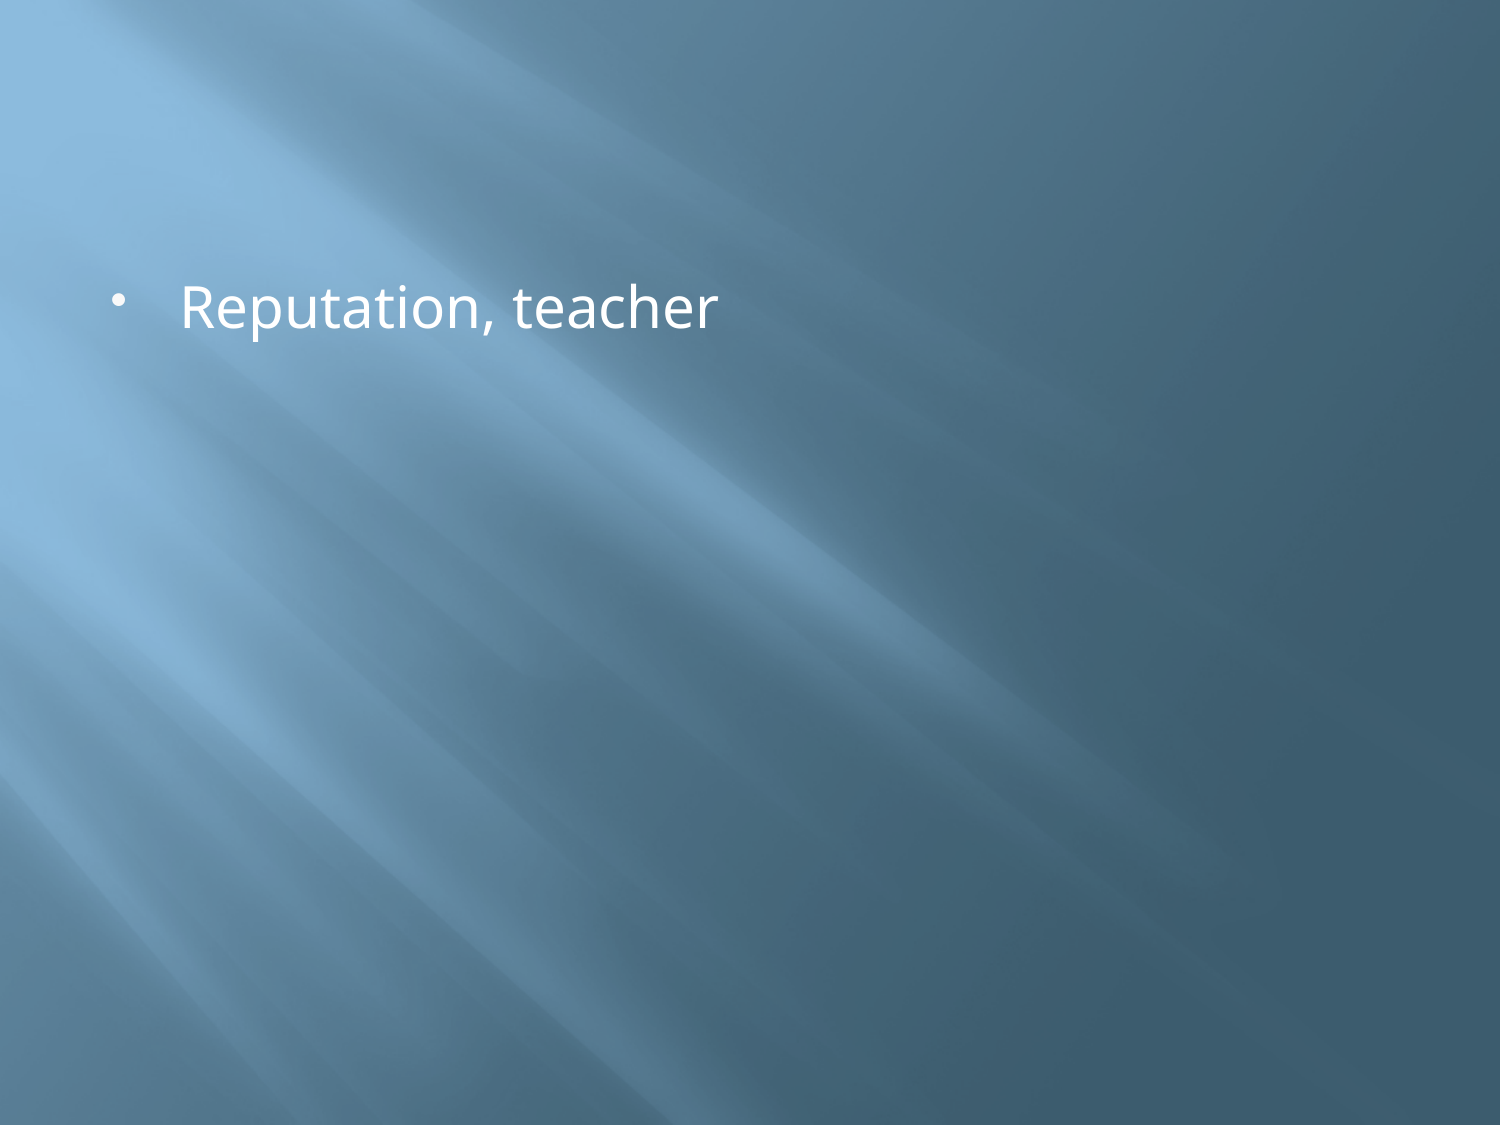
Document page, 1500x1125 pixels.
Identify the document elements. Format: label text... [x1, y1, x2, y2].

list Reputation, teacher [75, 262, 1425, 1035]
